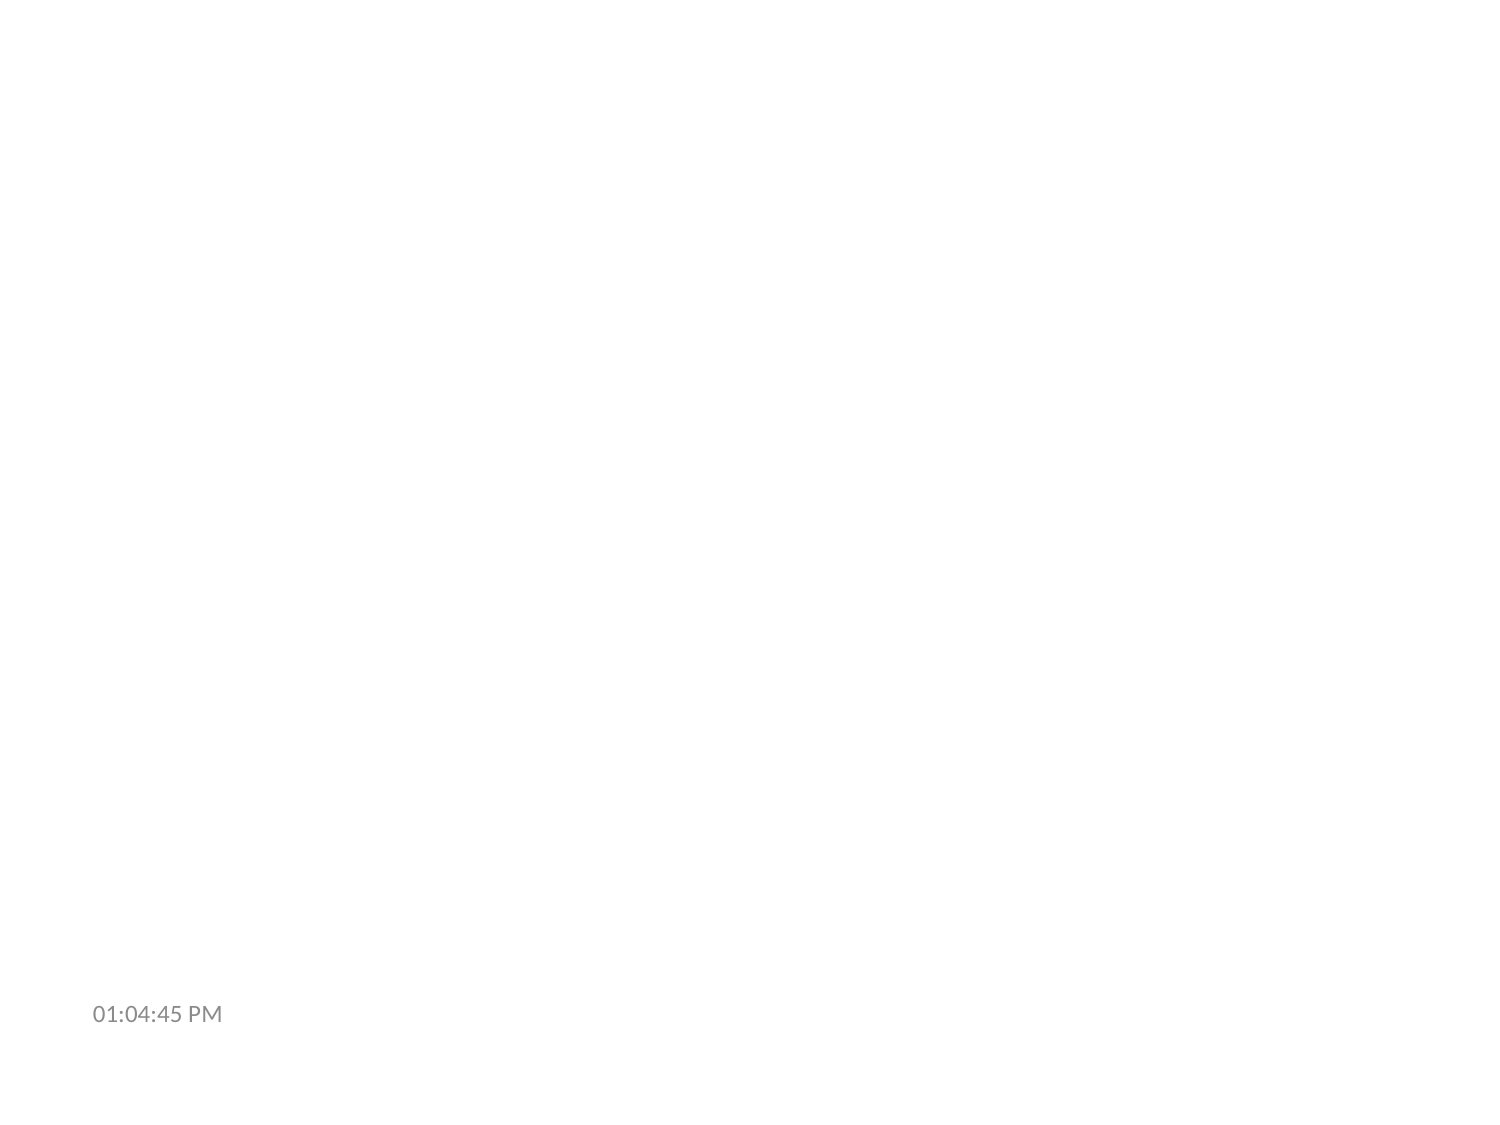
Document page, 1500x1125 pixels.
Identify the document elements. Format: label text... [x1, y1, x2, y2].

text_box 3:35:09 PM [77, 982, 428, 1043]
